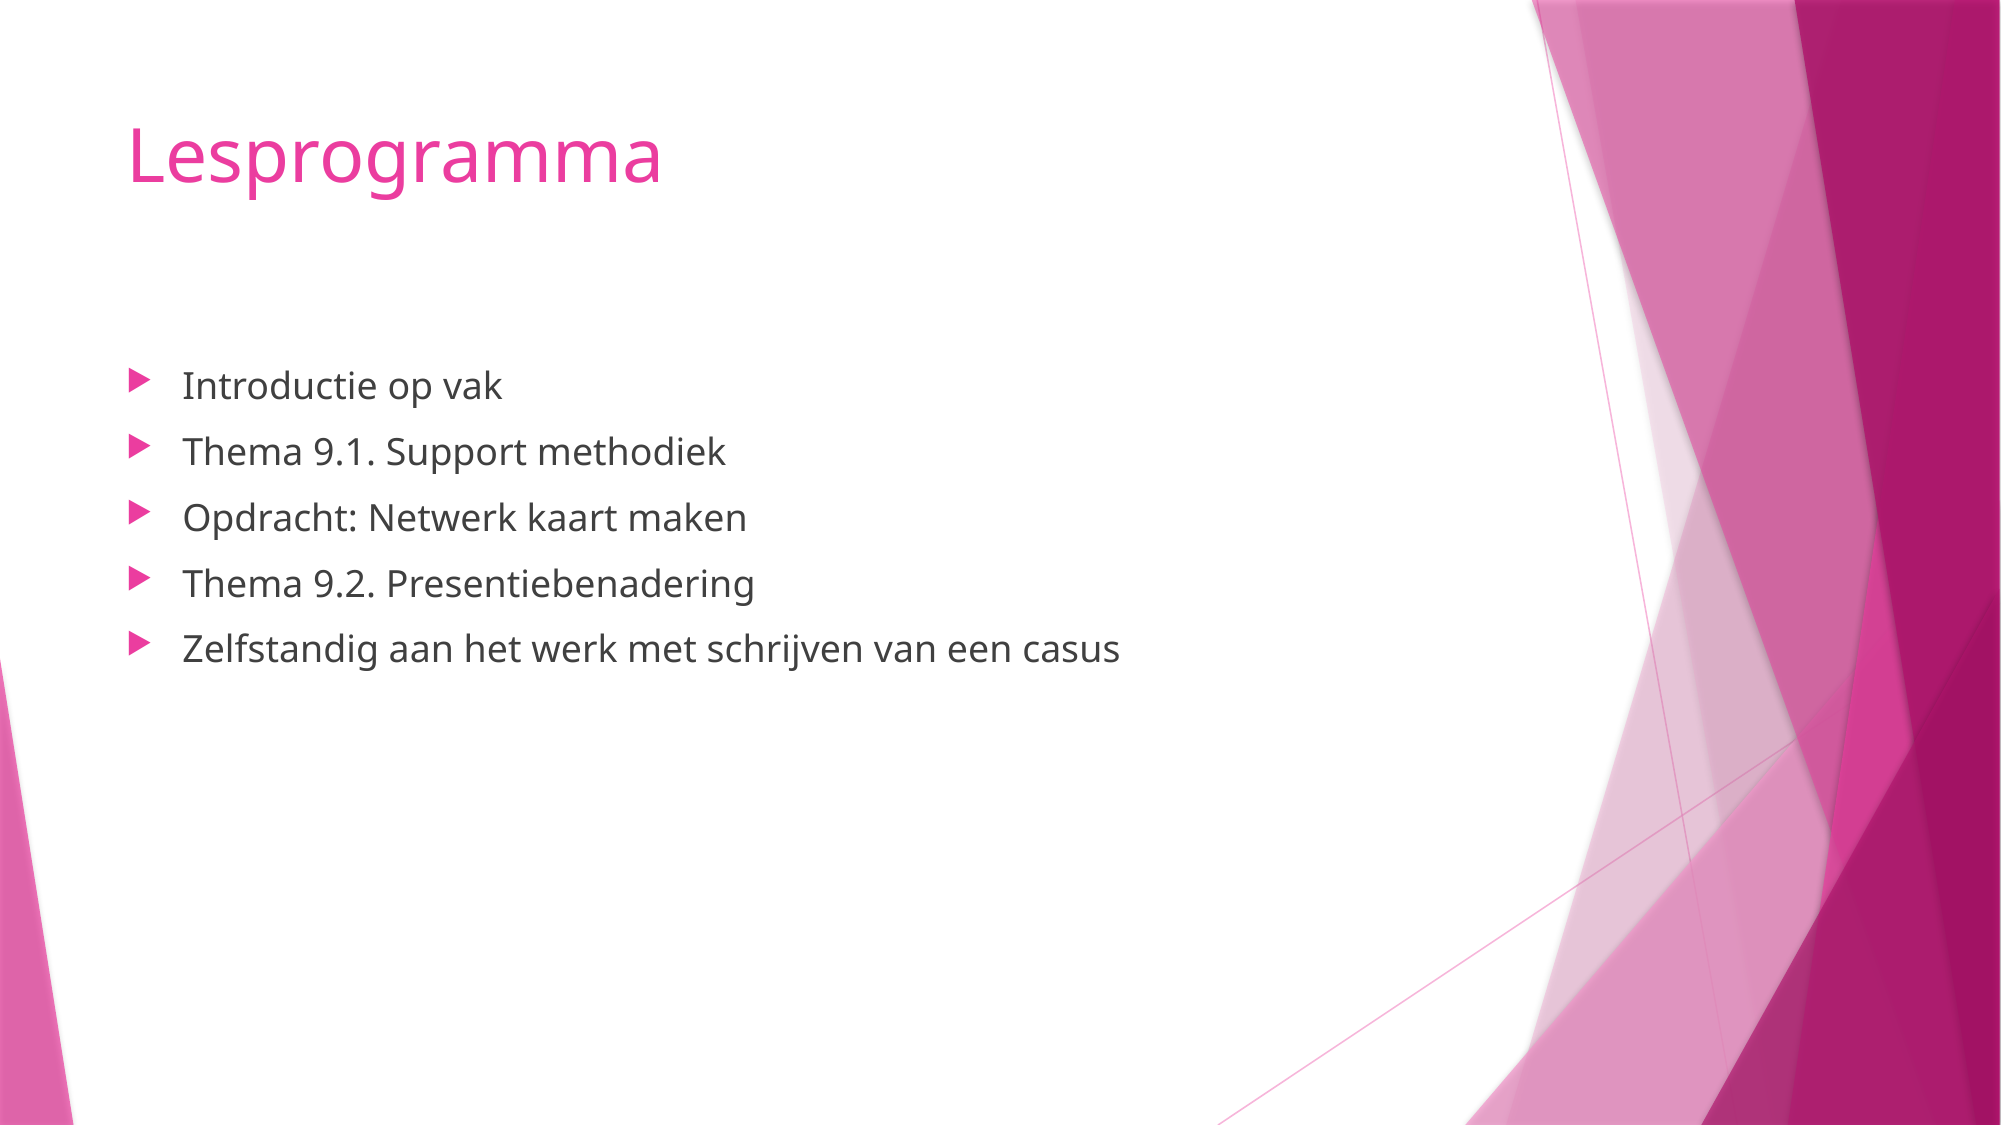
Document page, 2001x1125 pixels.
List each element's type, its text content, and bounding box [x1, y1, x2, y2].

list Introductie op vak Thema 9.1. Support methodiek Opdracht: Netwerk kaart maken Thema 9.2. Presentiebenadering Zelfstandig aan het werk met schrijven van een casus [111, 354, 1522, 992]
title Lesprogramma [111, 99, 1522, 317]
